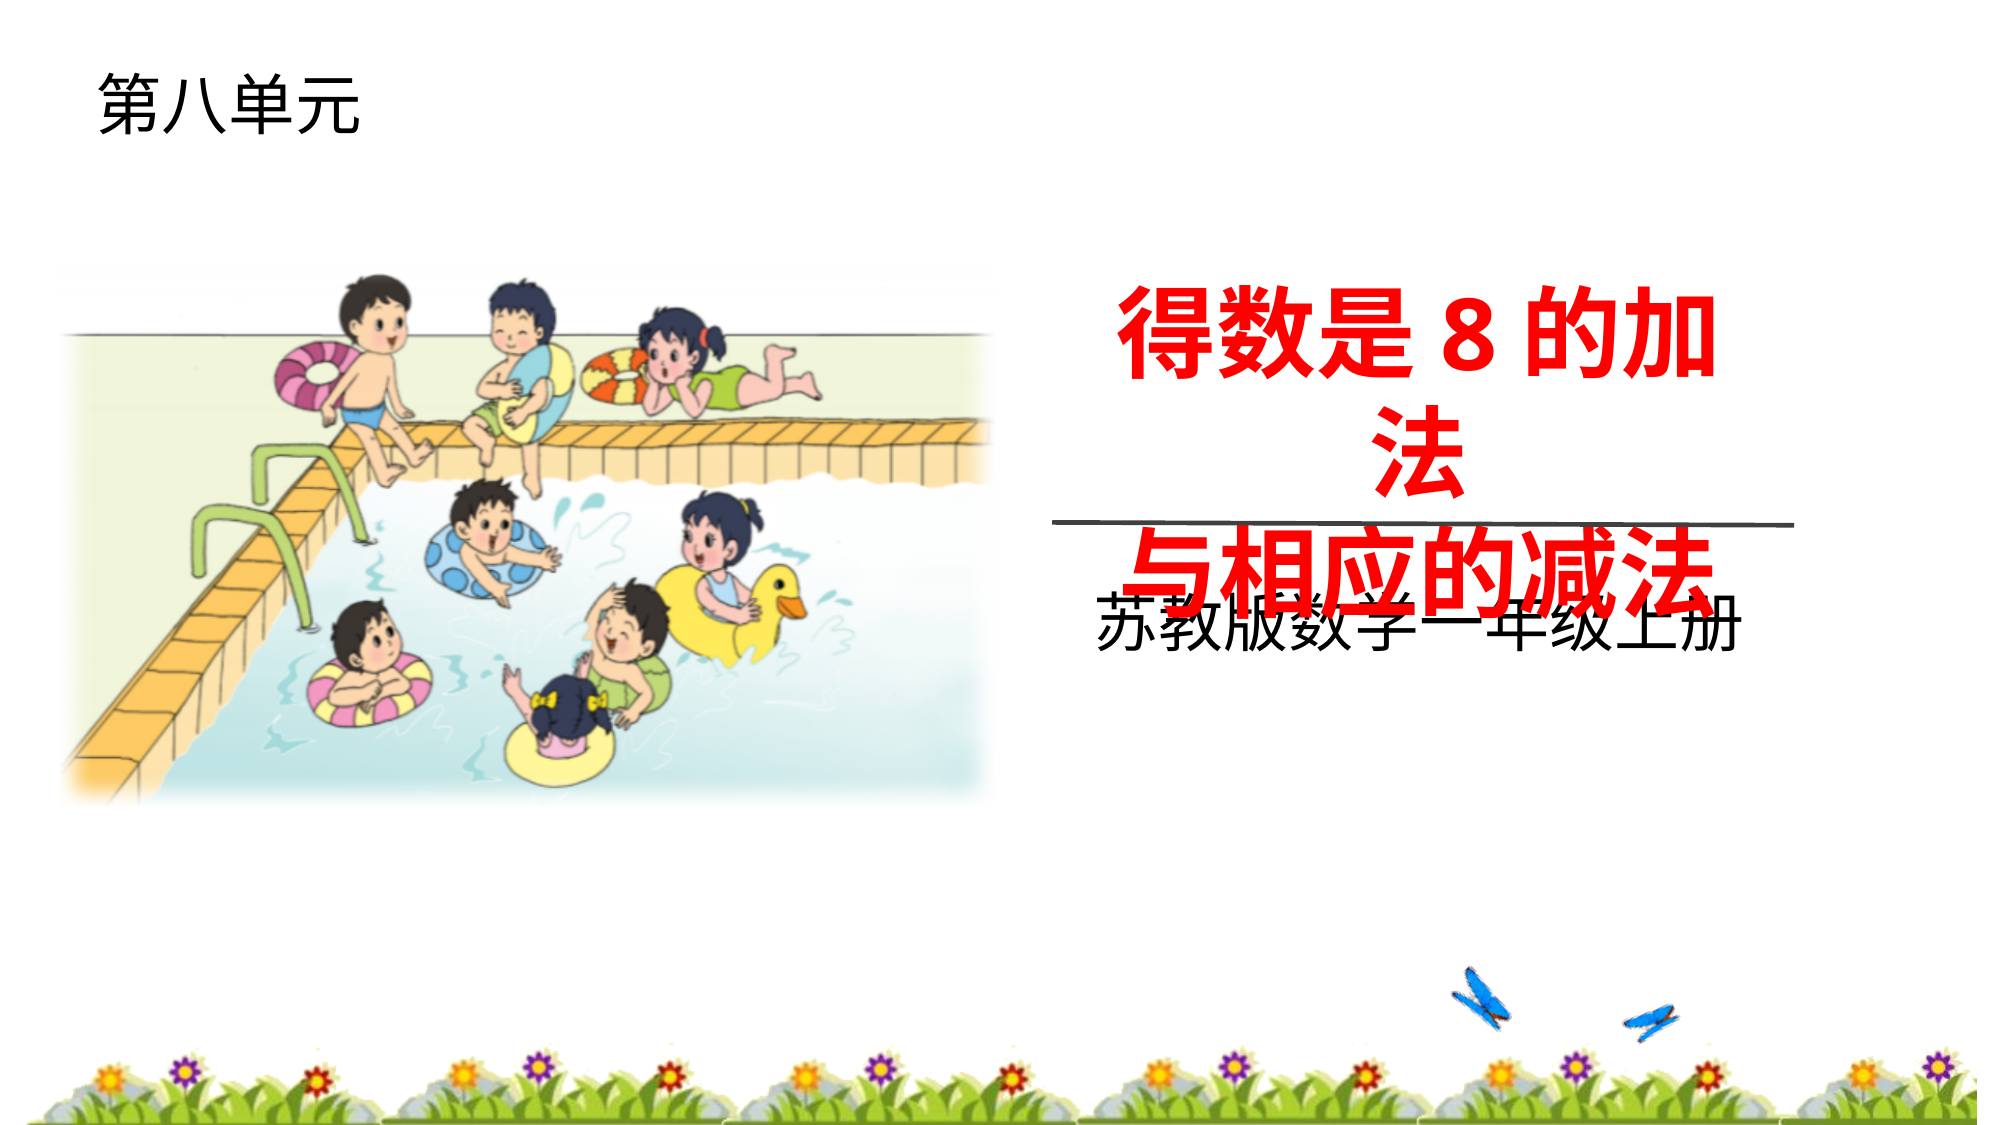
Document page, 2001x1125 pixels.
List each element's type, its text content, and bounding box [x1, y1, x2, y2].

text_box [1052, 522, 1795, 526]
picture [54, 244, 1001, 813]
text_box 第八单元 [80, 55, 389, 150]
picture [23, 932, 1977, 1125]
text_box 得数是8的加法 与相应的减法 [1058, 526, 1782, 635]
text_box 得数是8的加法 与相应的减法 [1062, 272, 1778, 522]
text_box 苏教版数学一年级上册 [1052, 574, 1786, 667]
